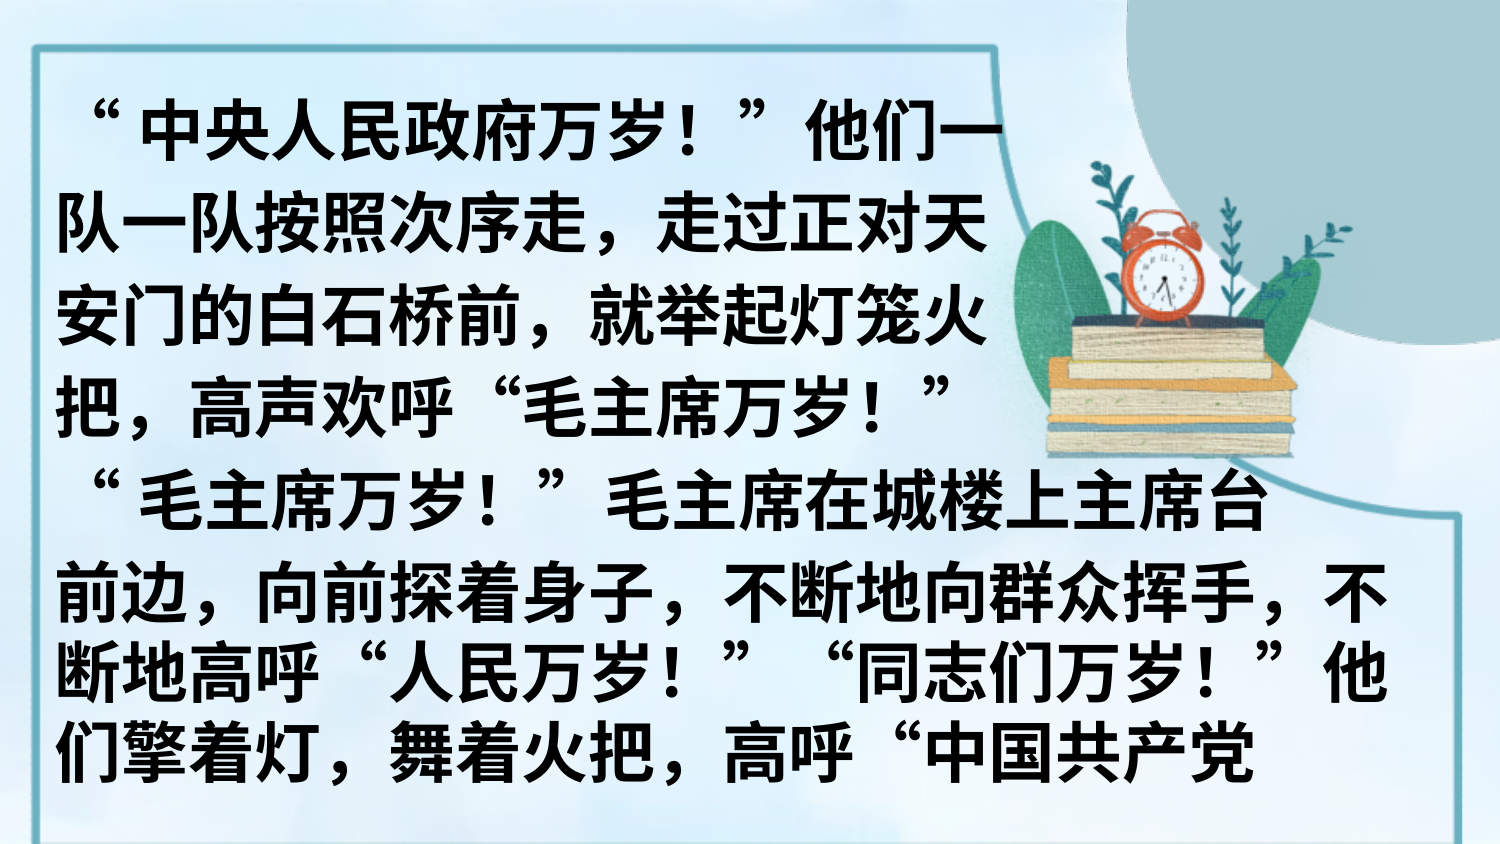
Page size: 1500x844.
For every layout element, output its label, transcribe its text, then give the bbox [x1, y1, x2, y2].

picture [0, 0, 1500, 844]
text_box “中央人民政府万岁！”他们一 队一队按照次序走，走过正对天 安门的白石桥前，就举起灯笼火 把，高声欢呼“毛主席万岁！” “毛主席万岁！”毛主席在城楼上主席台 前边，向前探着身子，不断地向群众挥手，不断地高呼“人民万岁！”“同志们万岁！”他们擎着灯，舞着火把，高呼“中国共产党 [40, 81, 1456, 799]
